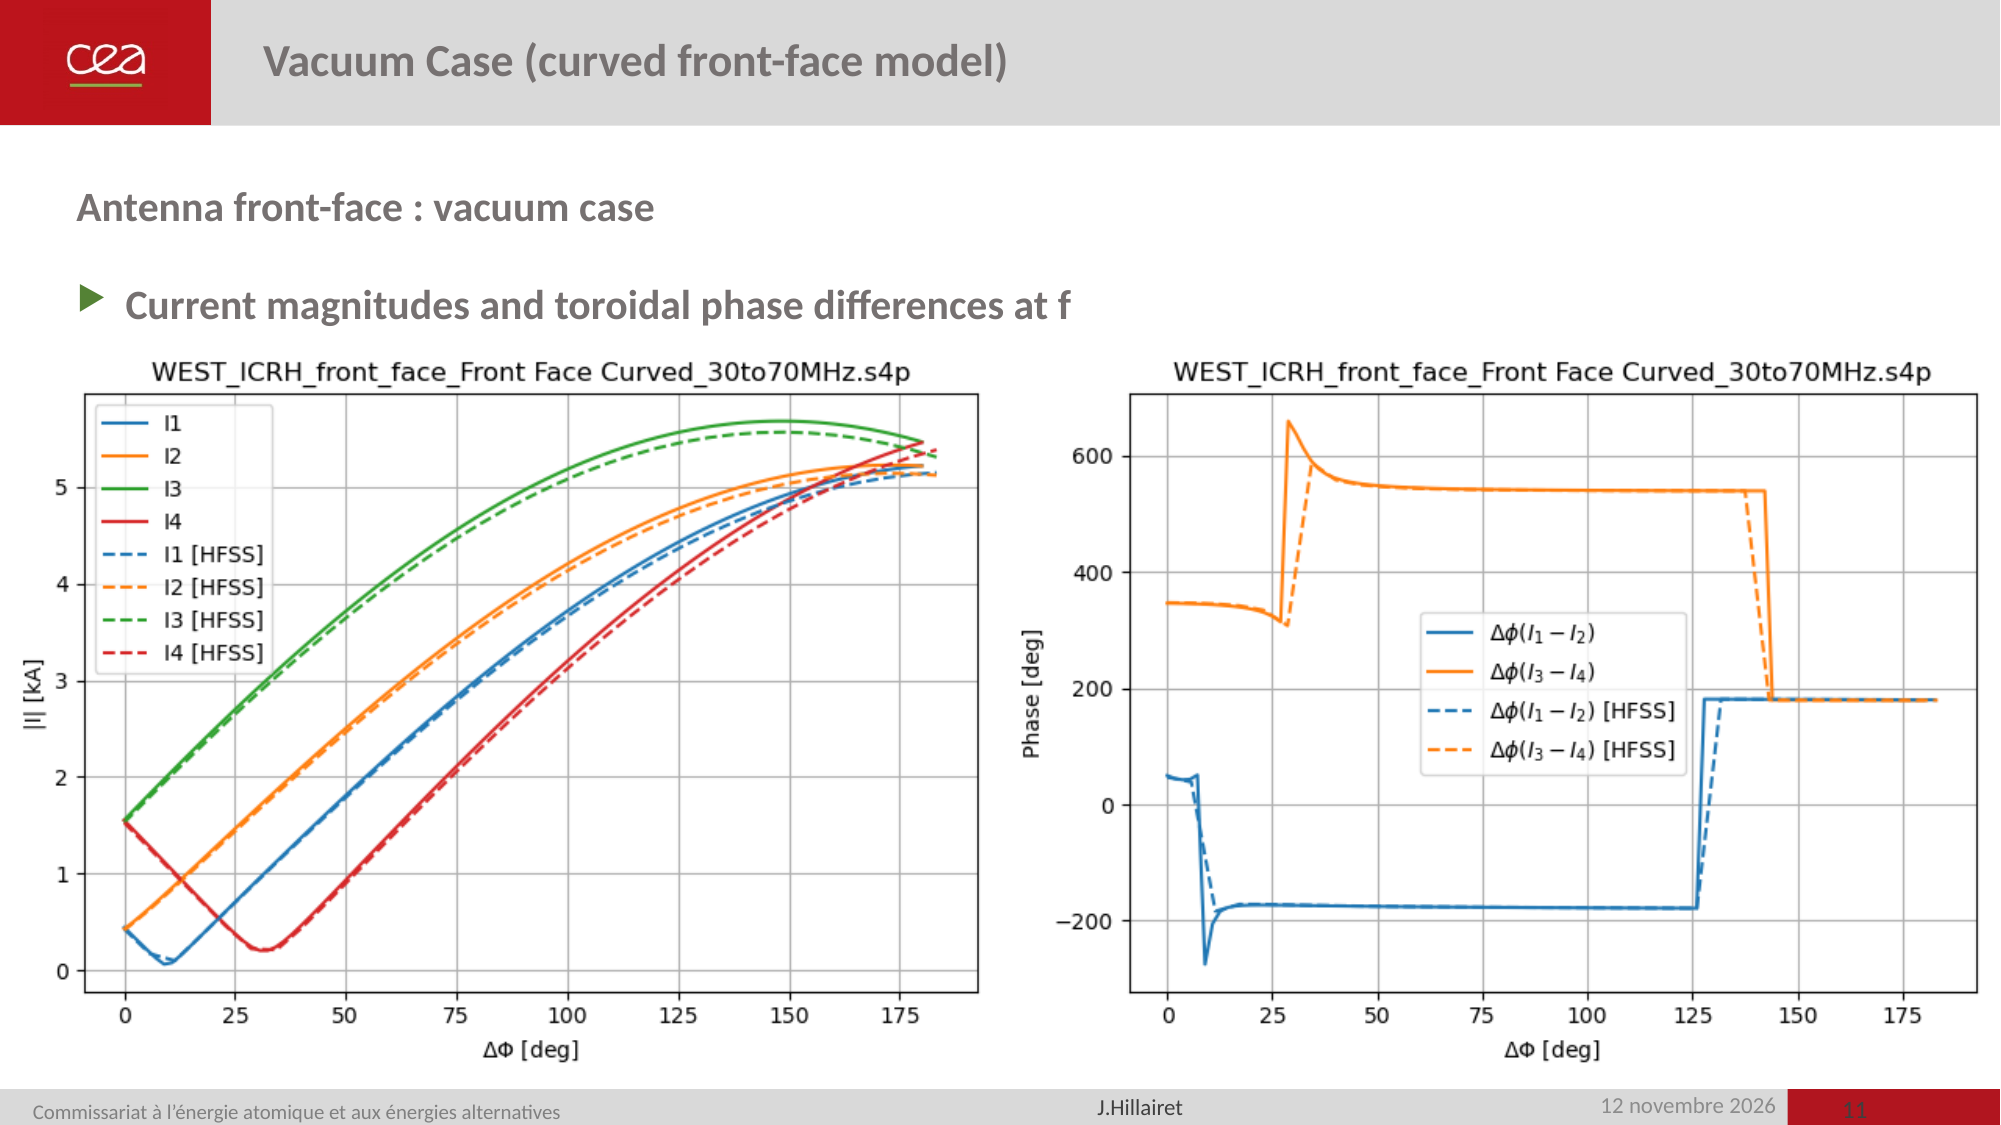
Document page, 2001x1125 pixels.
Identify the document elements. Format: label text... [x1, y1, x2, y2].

picture [43, 8, 168, 110]
title Vacuum Case (curved front-face model) [242, 32, 1885, 95]
list Current magnitudes and toroidal phase differences at f [55, 267, 1870, 339]
list Antenna front-face : vacuum case [55, 175, 1878, 242]
picture [0, 339, 2000, 1089]
slide_number 11 [1830, 1093, 1968, 1124]
